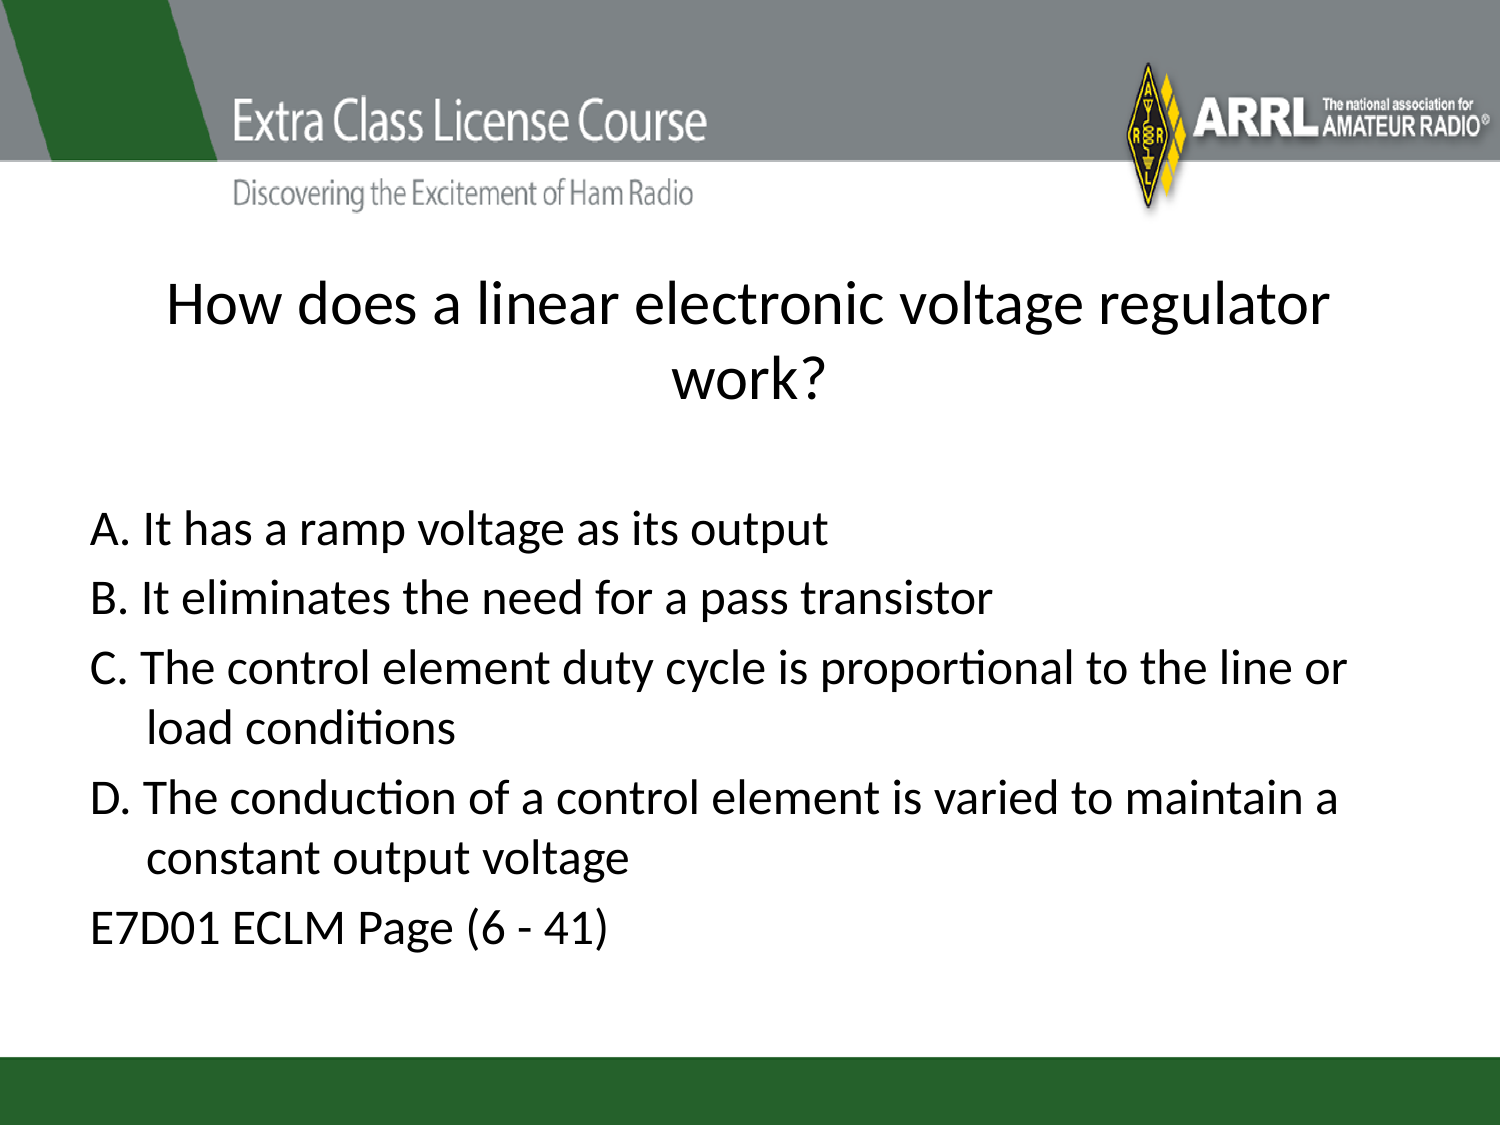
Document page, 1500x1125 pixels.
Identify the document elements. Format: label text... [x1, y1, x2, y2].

title How does a linear electronic voltage regulator work? [75, 254, 1425, 435]
list A. It has a ramp voltage as its output B. It eliminates the need for a pass transistor C. The control element duty cycle is proportional to the line or load conditions D. The conduction of a control element is varied to maintain a constant output voltage E7D01 ECLM Page (6 - 41) [75, 487, 1425, 1005]
picture [0, 0, 1500, 1125]
